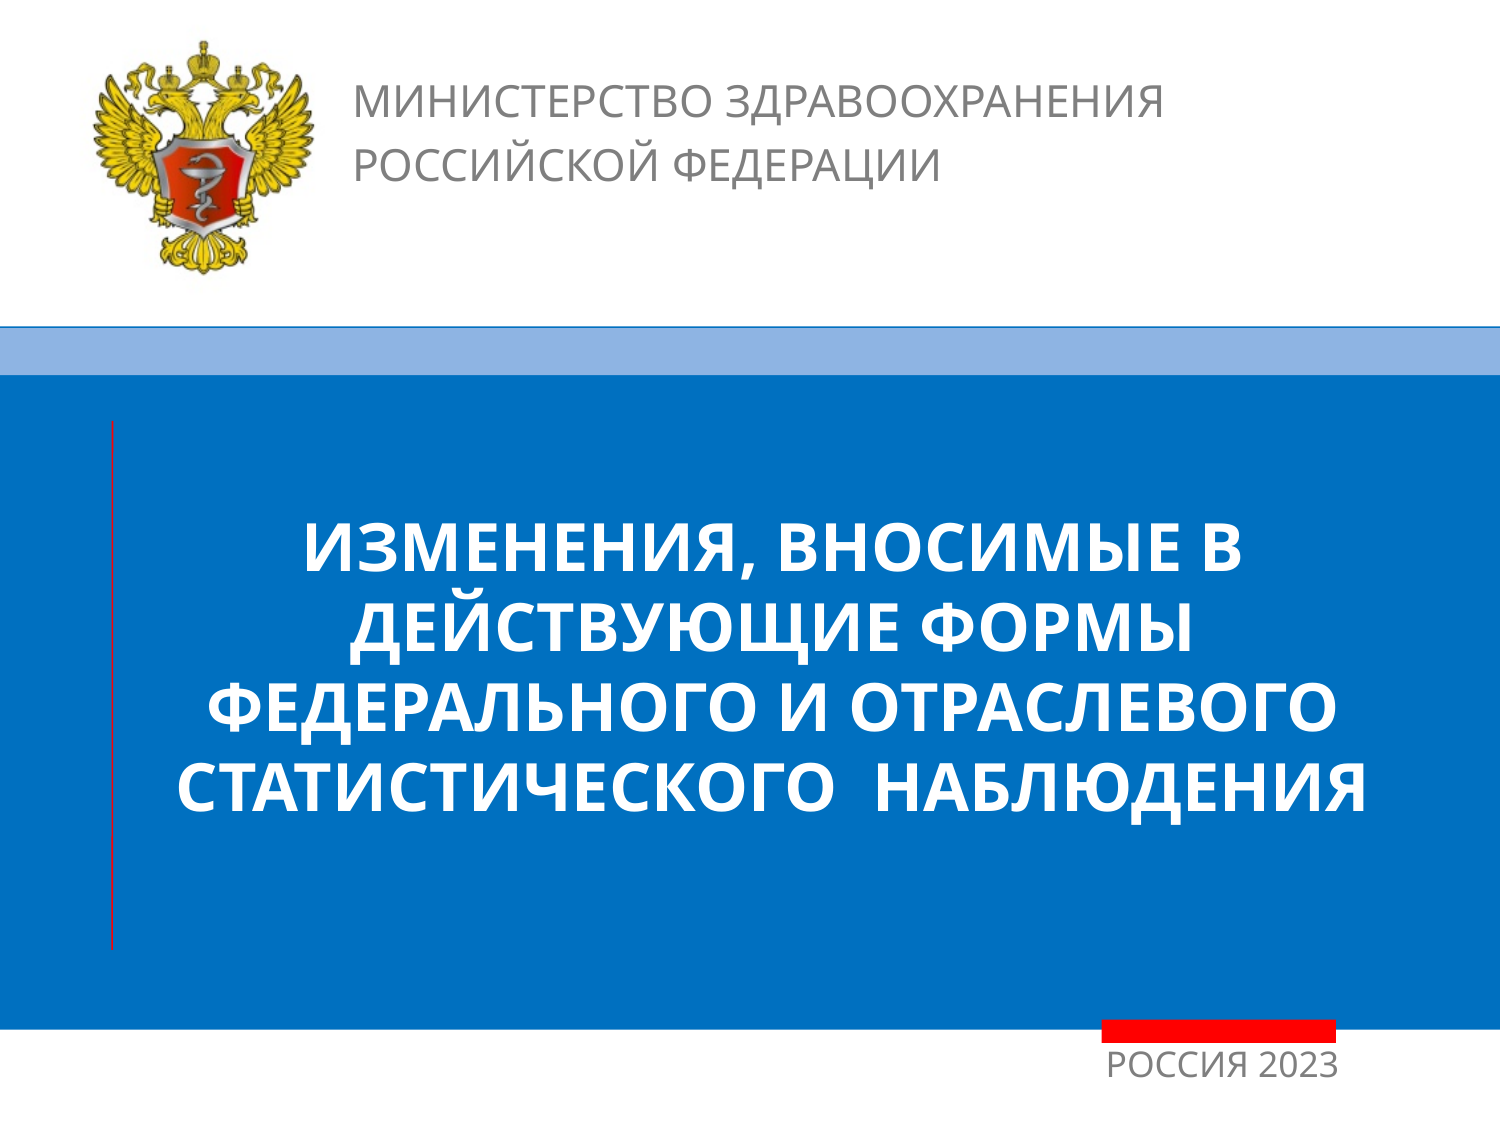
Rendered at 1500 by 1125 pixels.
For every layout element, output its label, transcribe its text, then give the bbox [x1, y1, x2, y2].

subtitle РОССИЯ 2023 [1089, 1042, 1372, 1114]
subtitle МИНИСТЕРСТВО ЗДРАВООХРАНЕНИЯ РОССИЙСКОЙ ФЕДЕРАЦИИ [1044, 54, 1188, 244]
text_box [0, 376, 1500, 1030]
text_box [1101, 1019, 1336, 1043]
text_box [1044, 328, 1500, 376]
text_box [0, 328, 12, 376]
picture [17, 0, 1040, 506]
text_box ИЗМЕНЕНИЯ, ВНОСИМЫЕ В ДЕЙСТВУЮЩИЕ ФОРМЫ ФЕДЕРАЛЬНОГО И ОТРАСЛЕВОГО СТАТИСТИЧЕСКОГО НАБЛЮДЕНИЯ [135, 497, 1412, 893]
